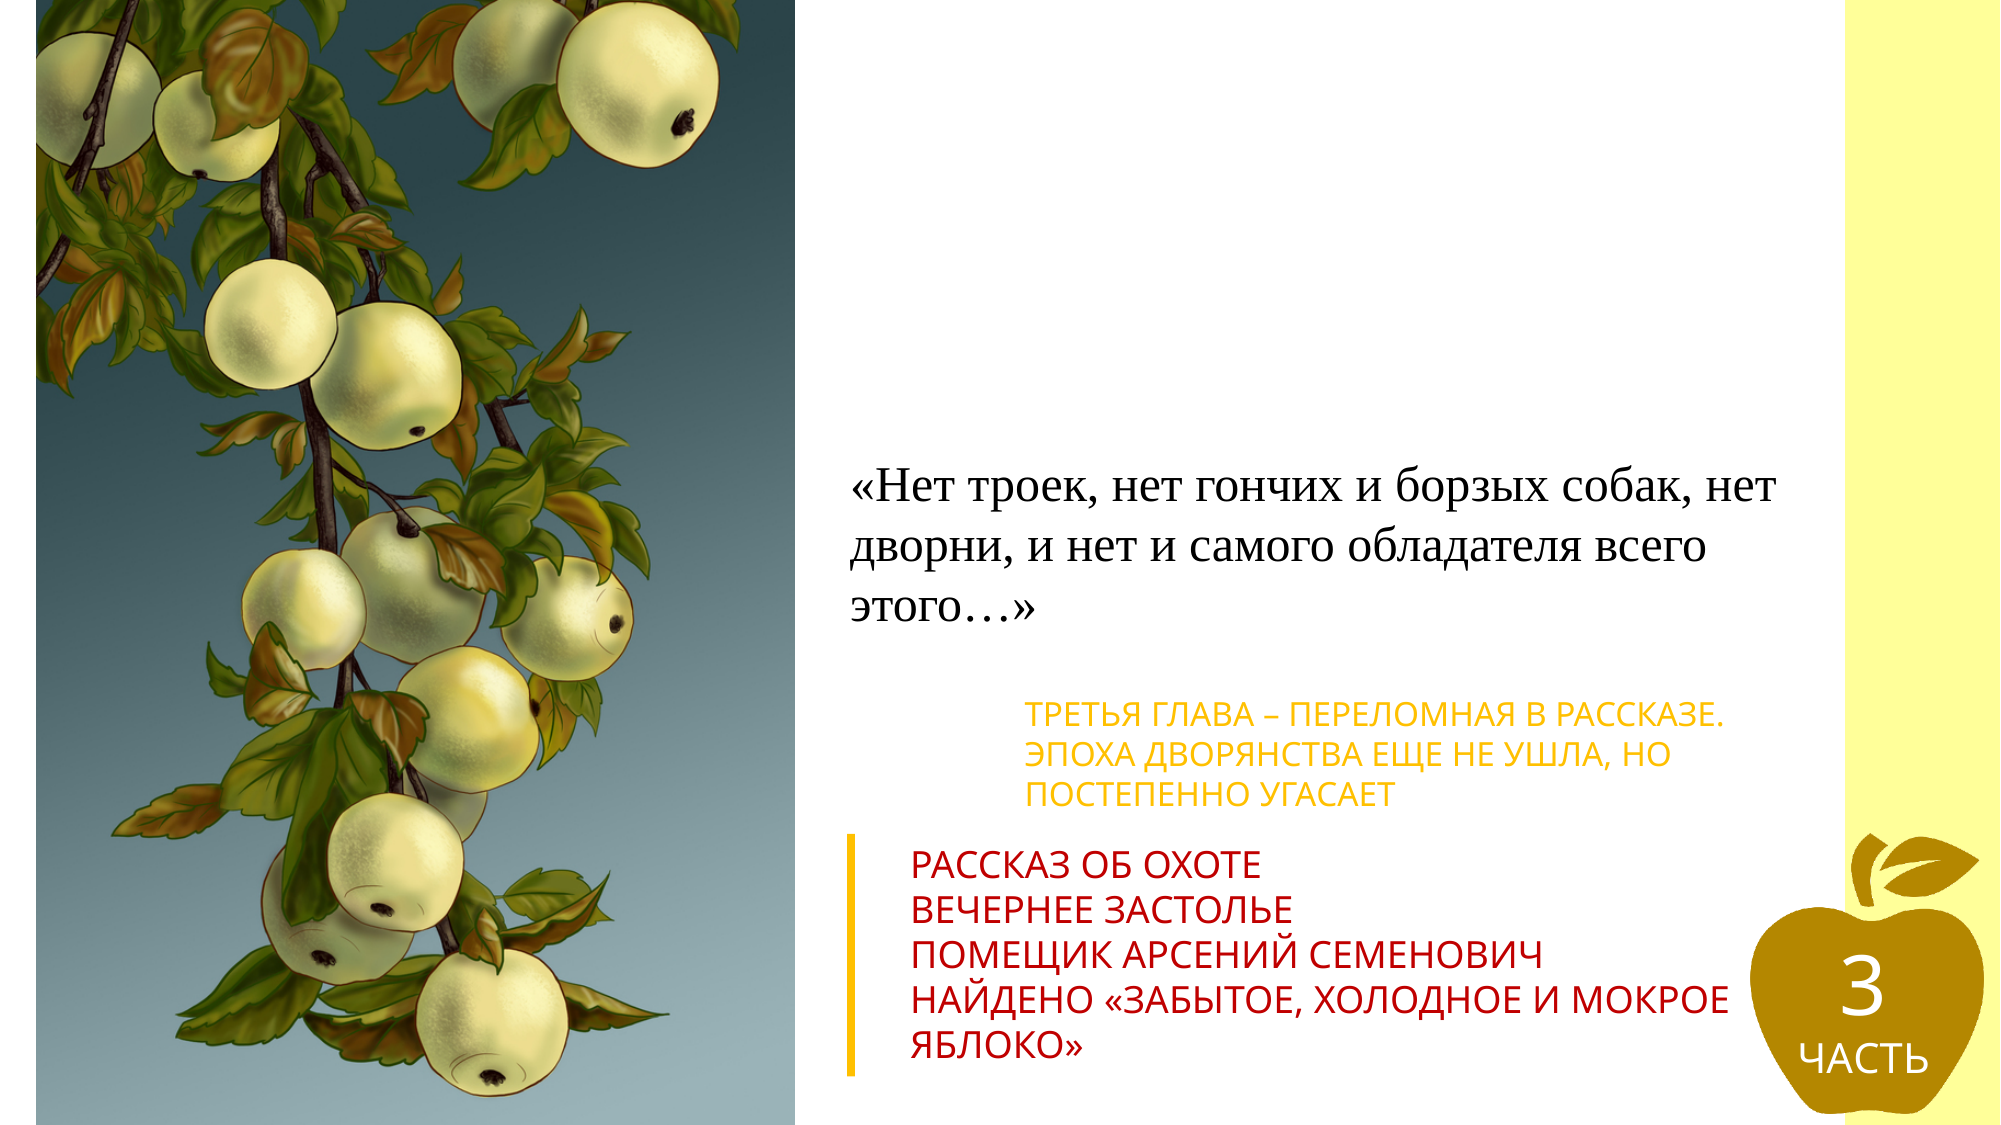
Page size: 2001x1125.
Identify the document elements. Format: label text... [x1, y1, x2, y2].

text_box РАССКАЗ ОБ ОХОТЕ ВЕЧЕРНЕЕ ЗАСТОЛЬЕ ПОМЕЩИК АРСЕНИЙ СЕМЕНОВИЧ НАЙДЕНО «ЗАБЫТОЕ, ХОЛОДНОЕ И МОКРОЕ ЯБЛОКО» [895, 833, 1746, 1074]
text_box ТРЕТЬЯ ГЛАВА – ПЕРЕЛОМНАЯ В РАССКАЗЕ. ЭПОХА ДВОРЯНСТВА ЕЩЕ НЕ УШЛА, НО ПОСТЕПЕННО УГАСАЕТ [1009, 685, 1741, 821]
text_box [846, 833, 856, 1077]
text_box «Нет троек, нет гончих и борзых собак, нет дворни, и нет и самого обладателя всего этого…» [835, 443, 1805, 639]
picture [28, 0, 795, 1125]
text_box [1844, 0, 2000, 1125]
picture [1750, 834, 1984, 1114]
